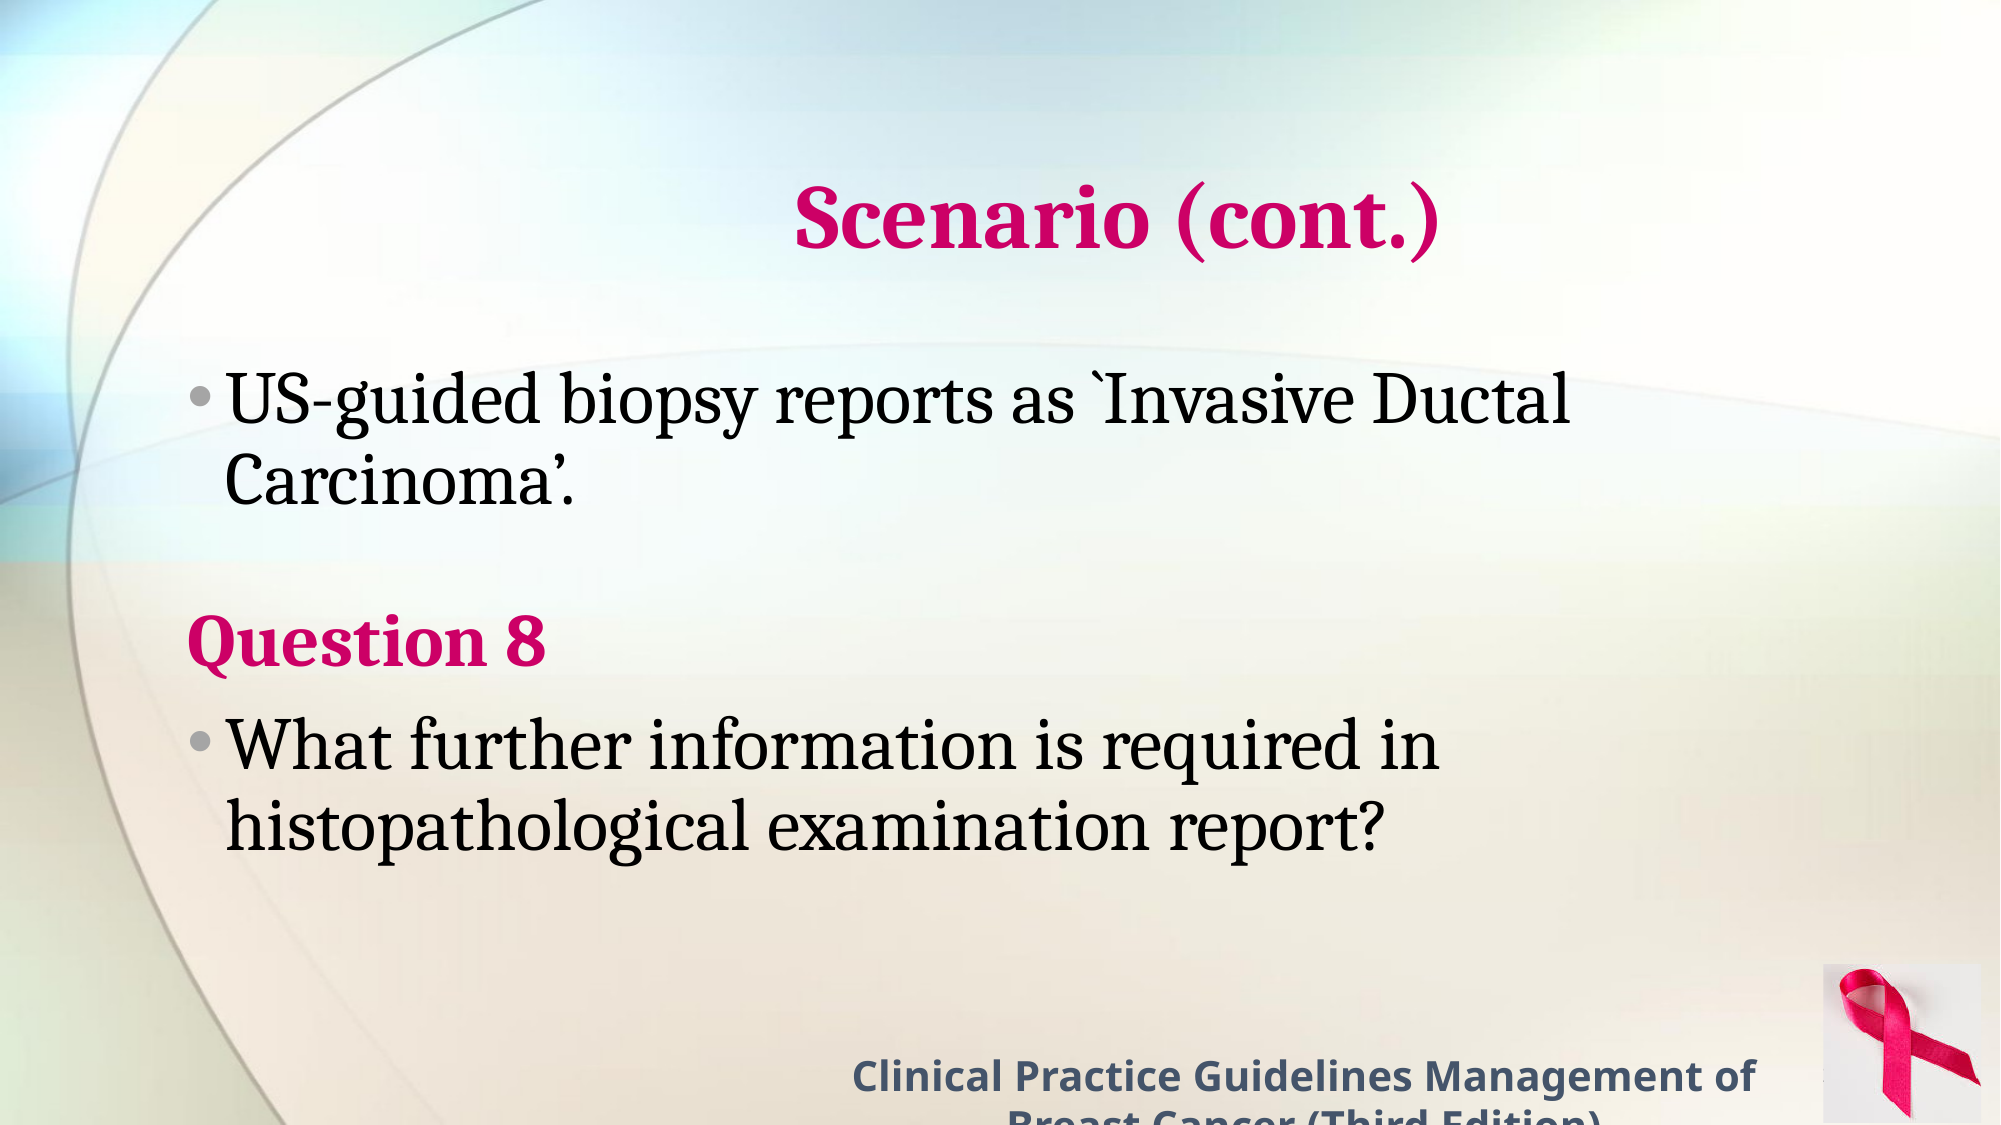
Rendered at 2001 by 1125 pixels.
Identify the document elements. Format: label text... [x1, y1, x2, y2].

text_box Clinical Practice Guidelines Management of Breast Cancer (Third Edition) [788, 1042, 1820, 1125]
title Scenario (cont.) [381, 103, 1863, 321]
list US-guided biopsy reports as `Invasive Ductal Carcinoma’. Question 8 What further information is required in histopathological examination report? [172, 351, 1863, 1043]
picture [0, 0, 2001, 1125]
